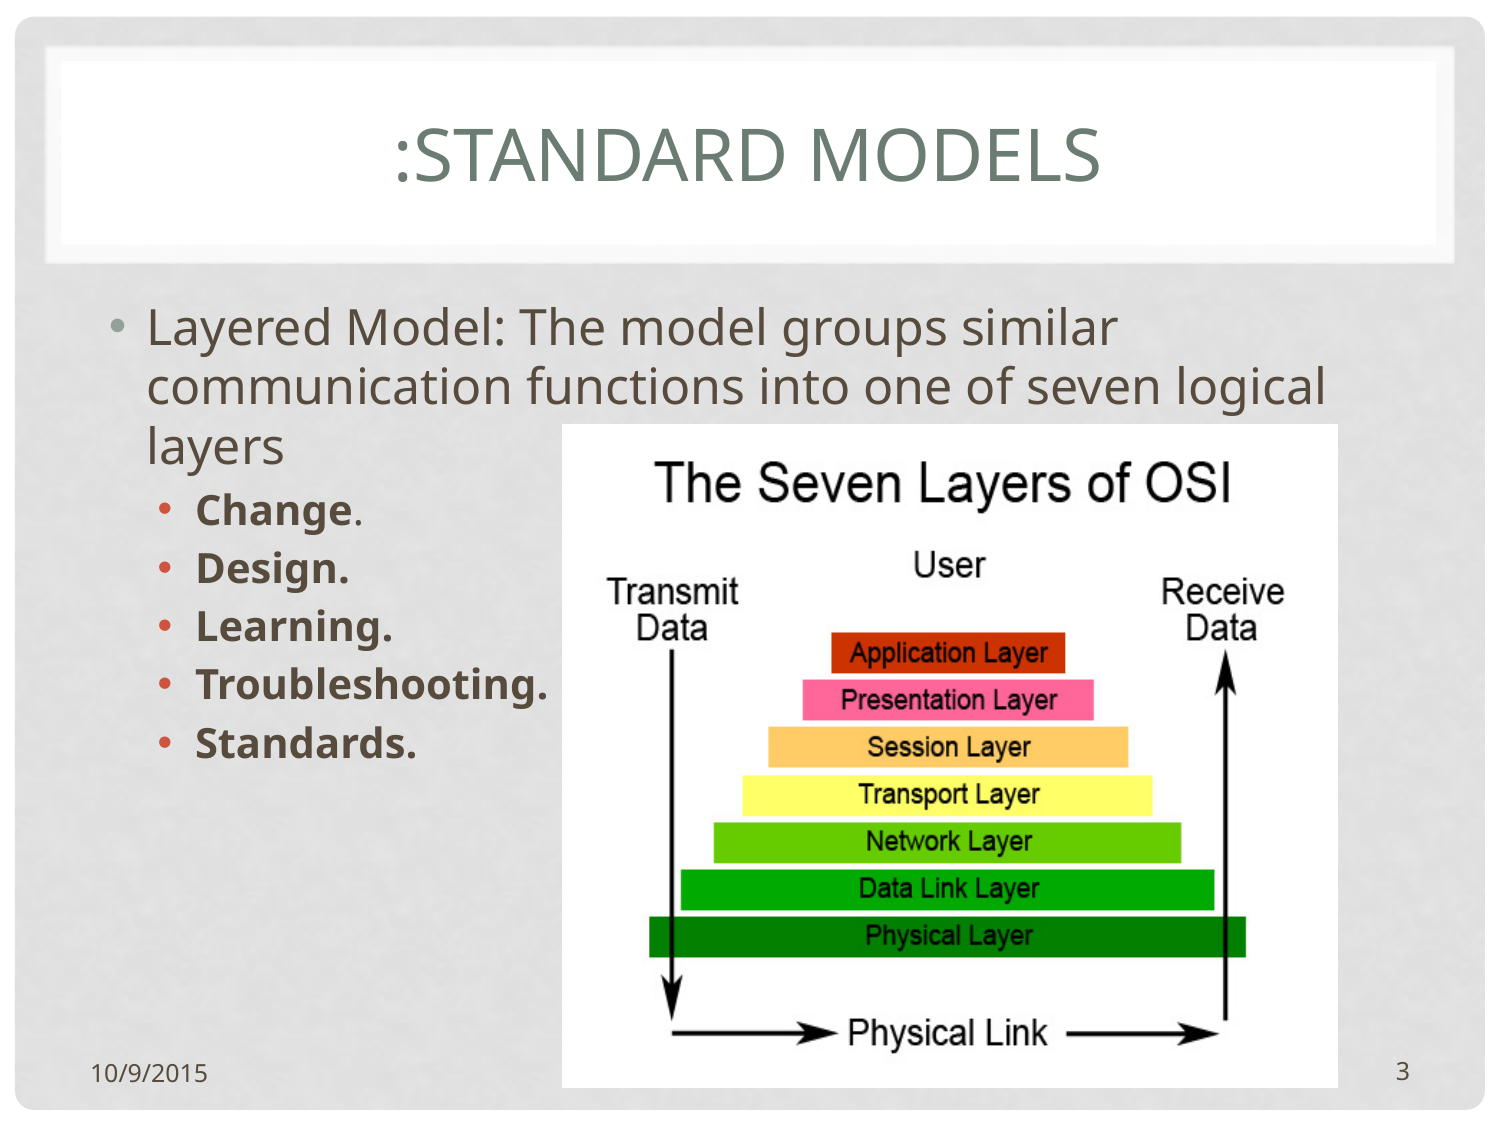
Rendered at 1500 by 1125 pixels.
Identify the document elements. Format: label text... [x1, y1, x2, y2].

slide_number 3 [1074, 1042, 1425, 1103]
picture [562, 424, 1338, 1088]
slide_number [75, 1042, 425, 1103]
footer NET 301 [512, 1042, 988, 1103]
title Standard Models: [69, 66, 1425, 238]
list Layered Model: The model groups similar communication functions into one of seven logical layers Change. Design. Learning. Troubleshooting. Standards. [75, 287, 1425, 1005]
